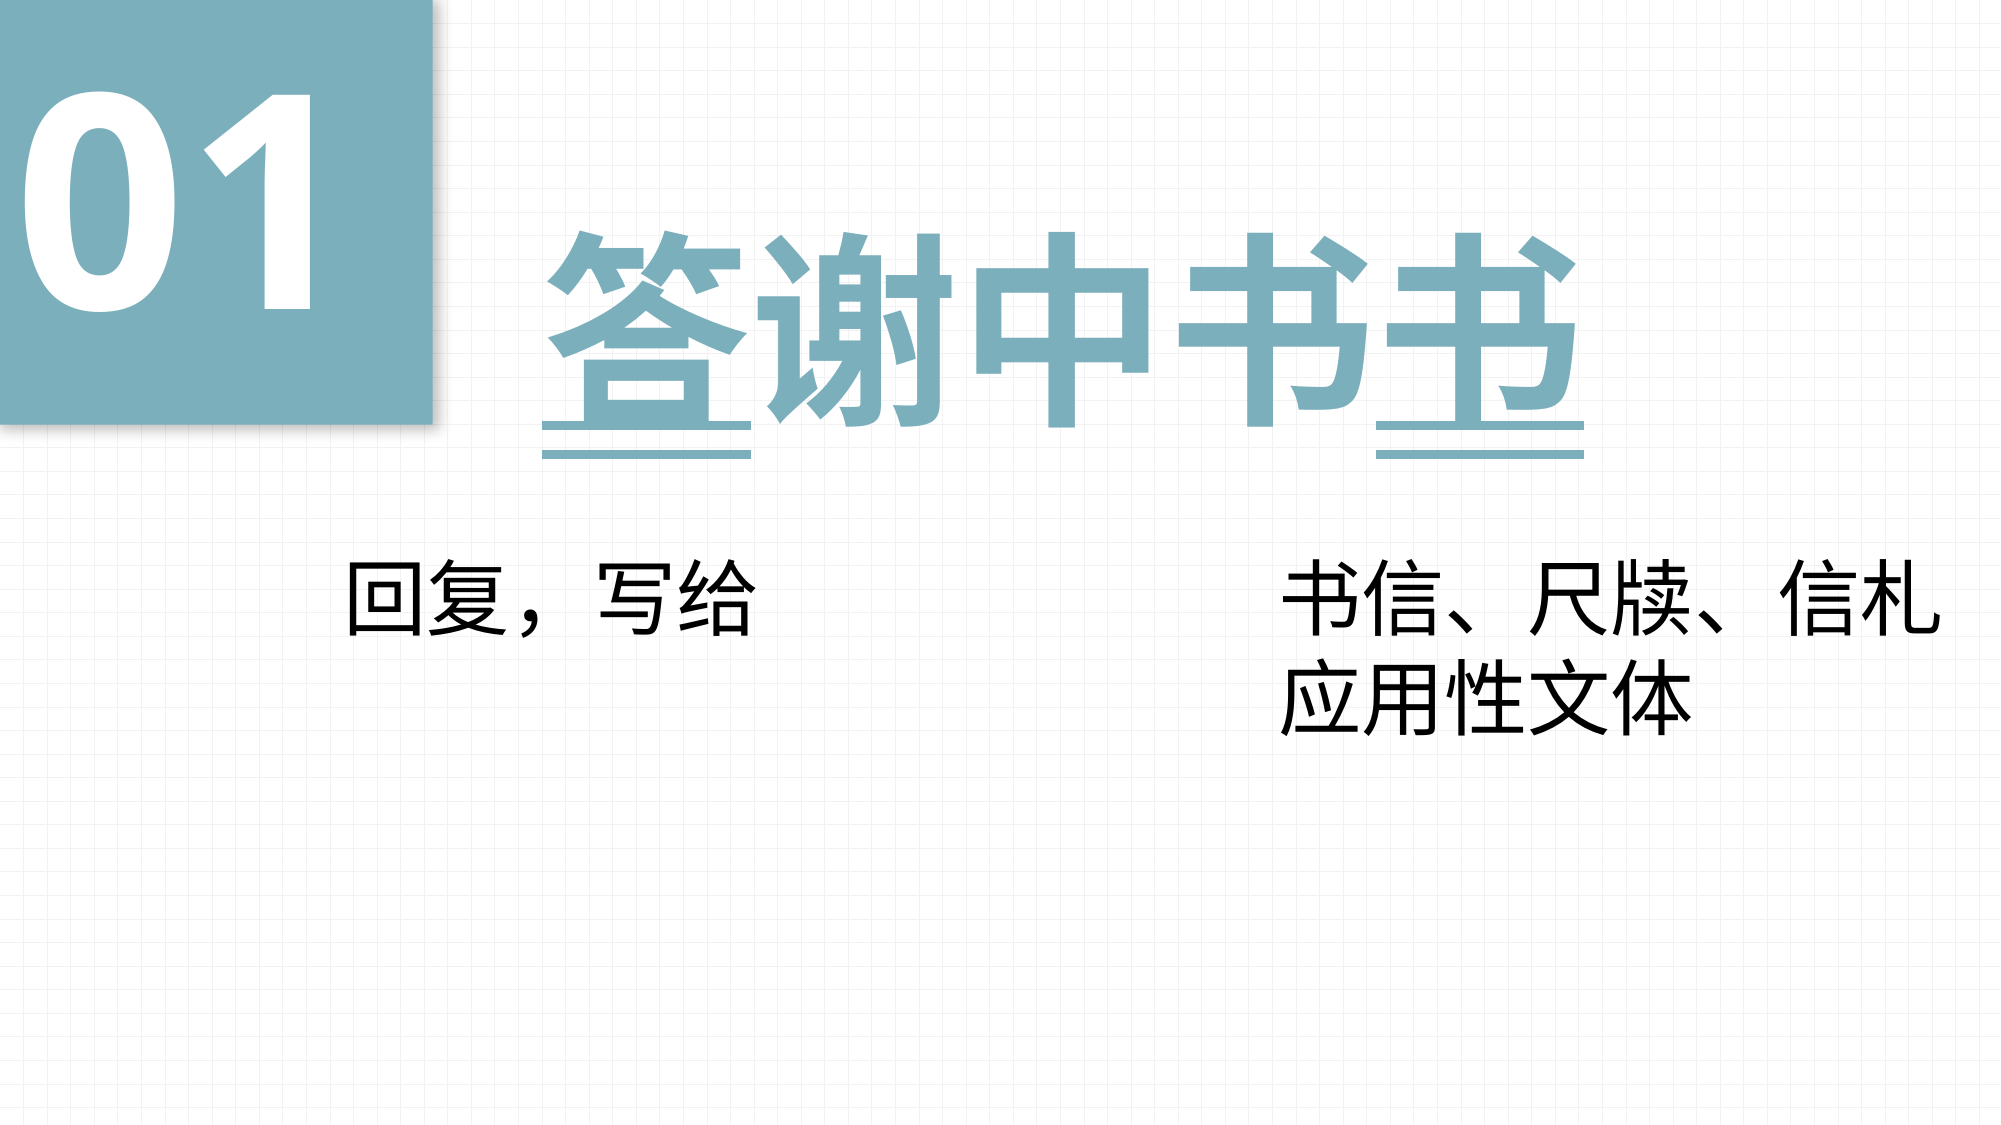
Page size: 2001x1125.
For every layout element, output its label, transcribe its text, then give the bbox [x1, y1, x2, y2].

list 答谢中书书 [527, 193, 1627, 478]
text_box 书信、尺牍、信札 应用性文体 [1263, 538, 2000, 754]
list 01 [0, 0, 433, 425]
text_box 回复，写给 [329, 538, 917, 654]
